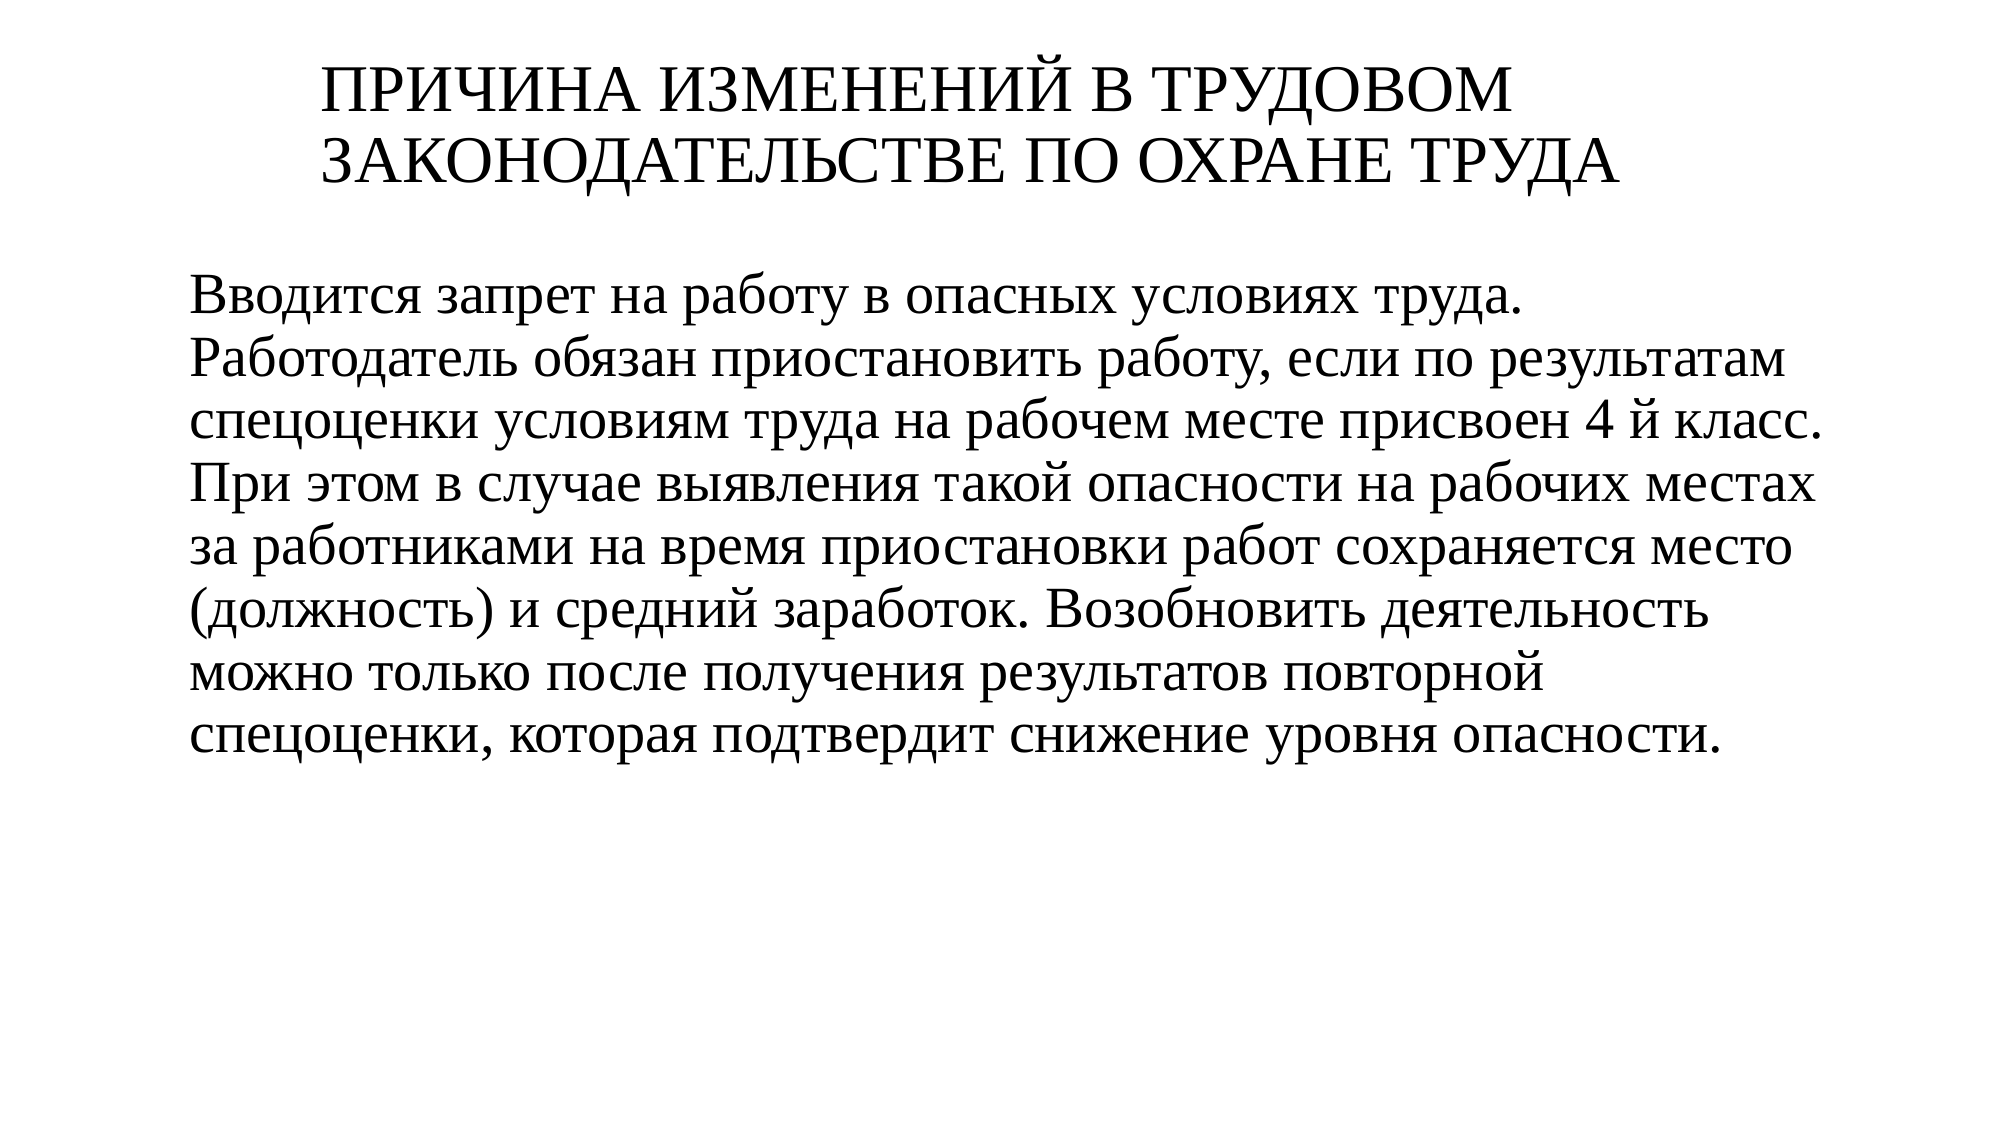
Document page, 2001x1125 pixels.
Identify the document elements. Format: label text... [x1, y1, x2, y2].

title Причина изменений в трудовом законодательстве по охране труда [305, 78, 1700, 173]
list Вводится запрет на работу в опасных условиях труда. Работодатель обязан приостановить работу, если по результатам спецоценки условиям труда на рабочем месте присвоен 4 й класс. При этом в случае выявления такой опасности на рабочих местах за работниками на время приостановки работ сохраняется место (должность) и средний заработок. Возобновить деятельность можно только после получения результатов повторной спецоценки, которая подтвердит снижение уровня опасности. [174, 255, 1869, 942]
